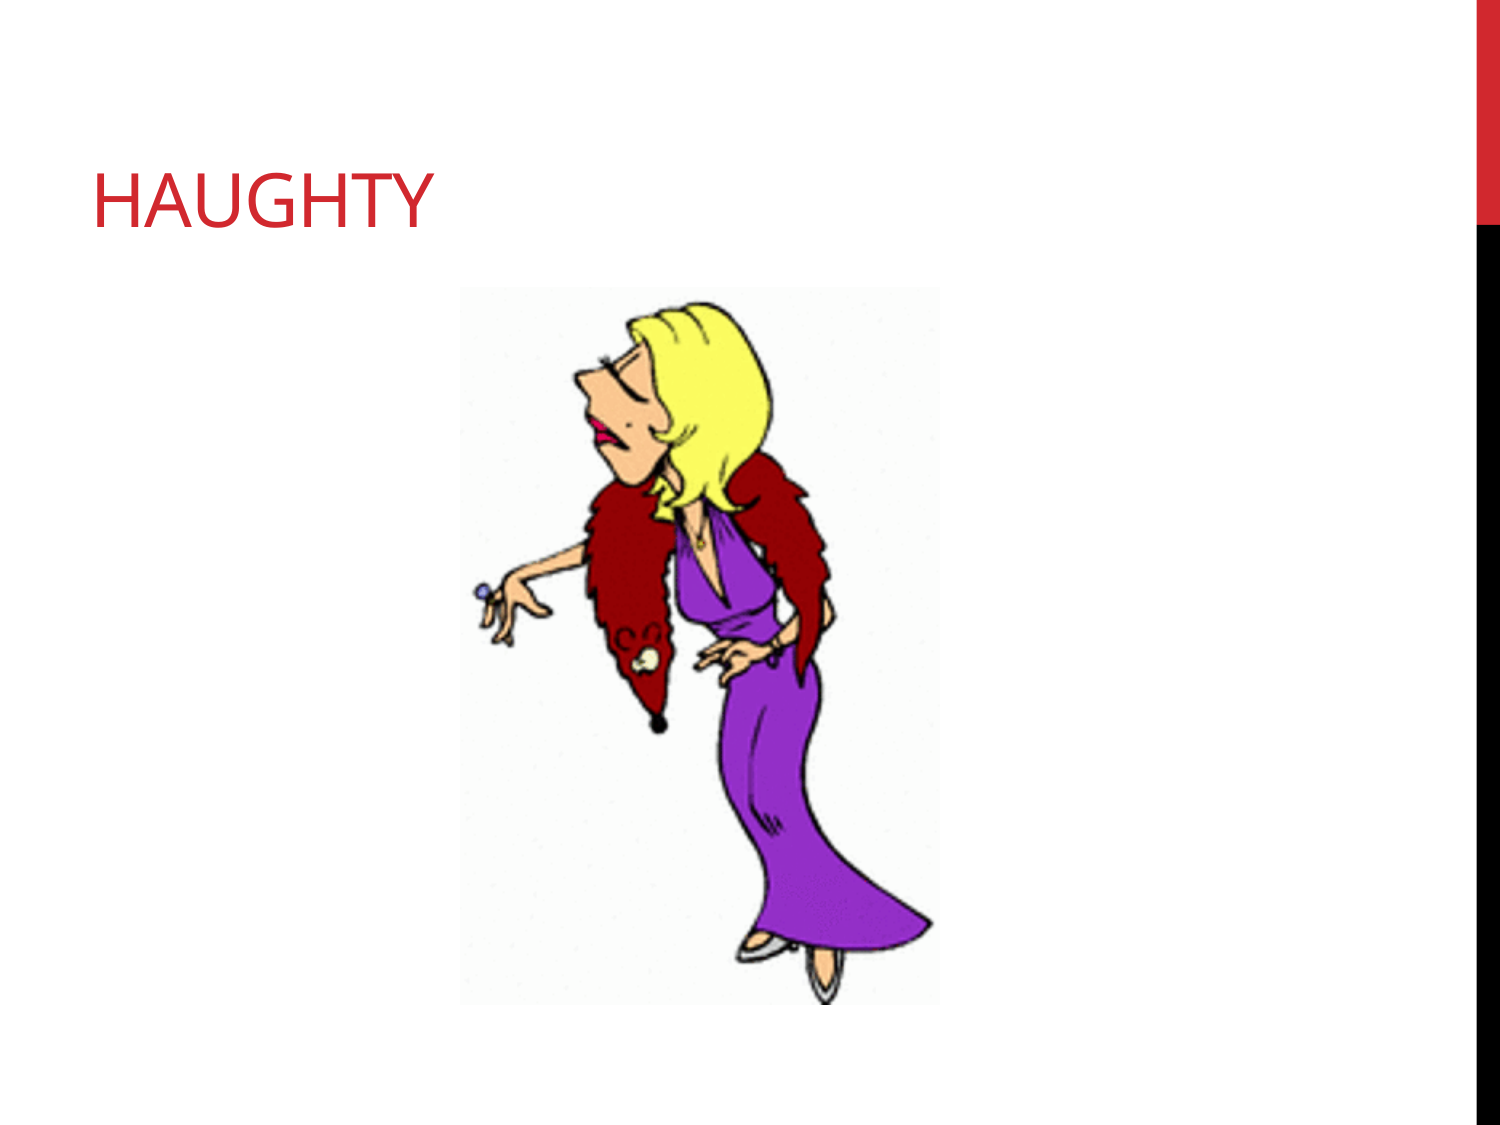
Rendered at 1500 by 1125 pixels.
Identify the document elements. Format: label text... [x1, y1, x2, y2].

title Haughty [75, 25, 1025, 250]
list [74, 286, 1326, 1006]
